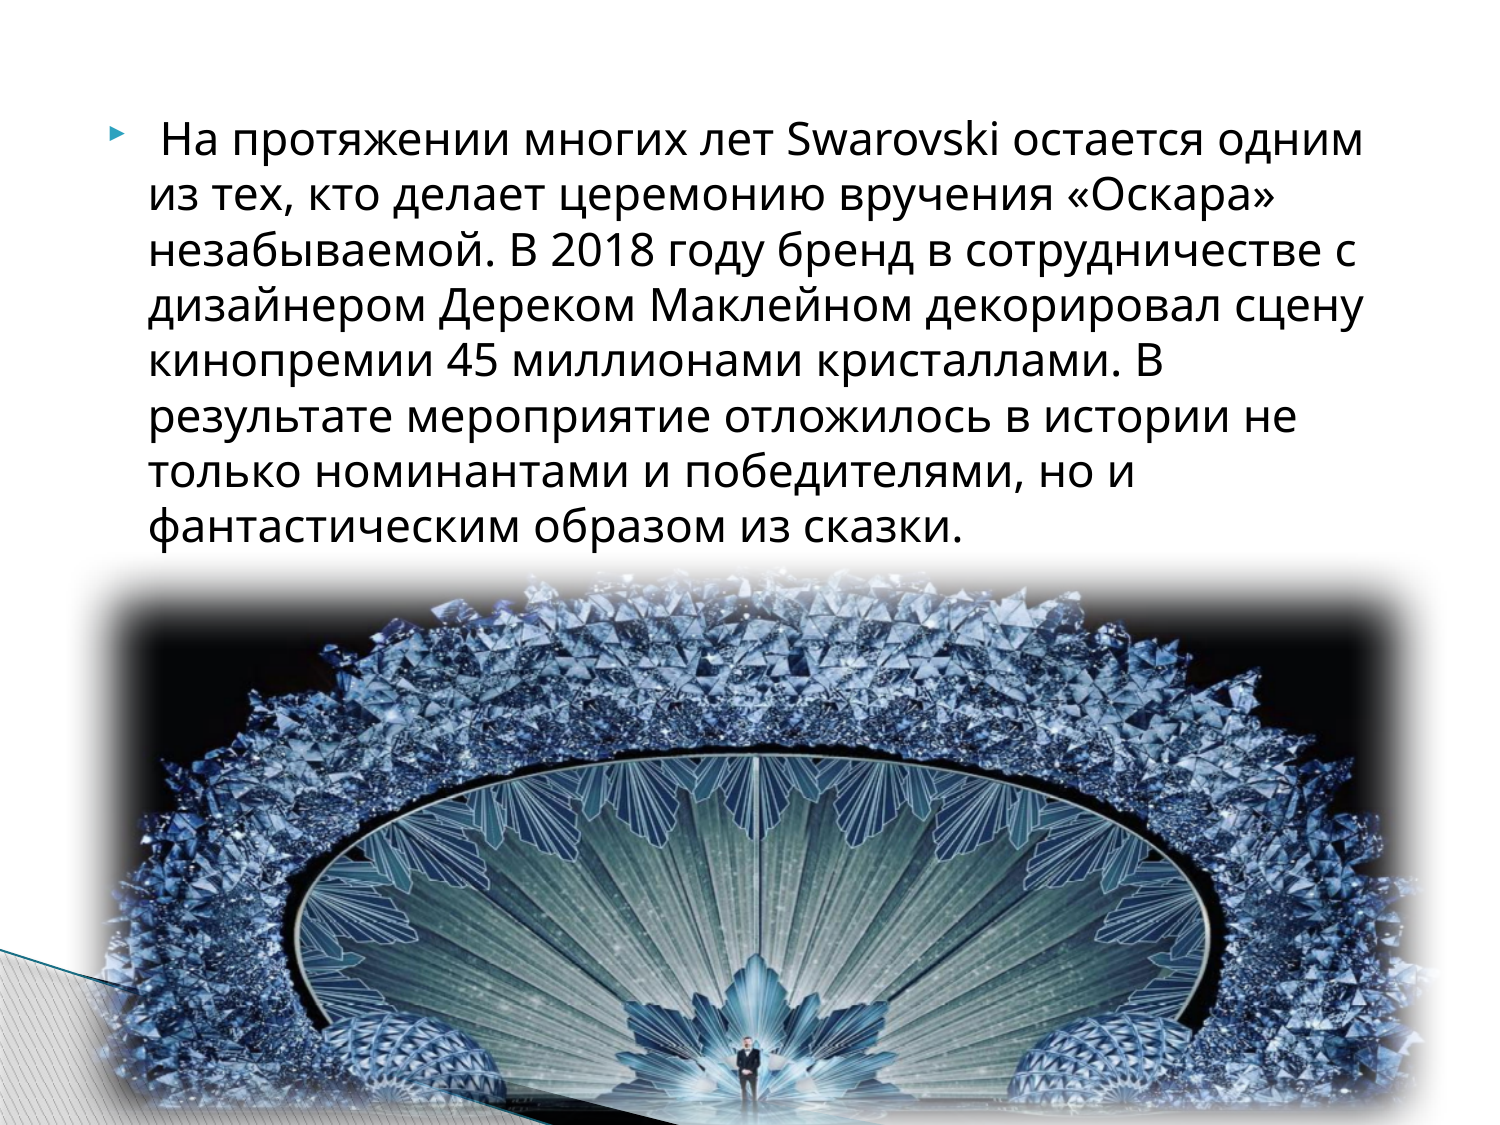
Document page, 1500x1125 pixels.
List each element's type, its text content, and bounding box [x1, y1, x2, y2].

picture [64, 550, 1448, 1125]
list На протяжении многих лет Swarovski остается одним из тех, кто делает церемонию вручения «Оскара» незабываемой. В 2018 году бренд в сотрудничестве с дизайнером Дереком Маклейном декорировал сцену кинопремии 45 миллионами кристаллами. В результате мероприятие отложилось в истории не только номинантами и победителями, но и фантастическим образом из сказки. [75, 101, 1388, 550]
